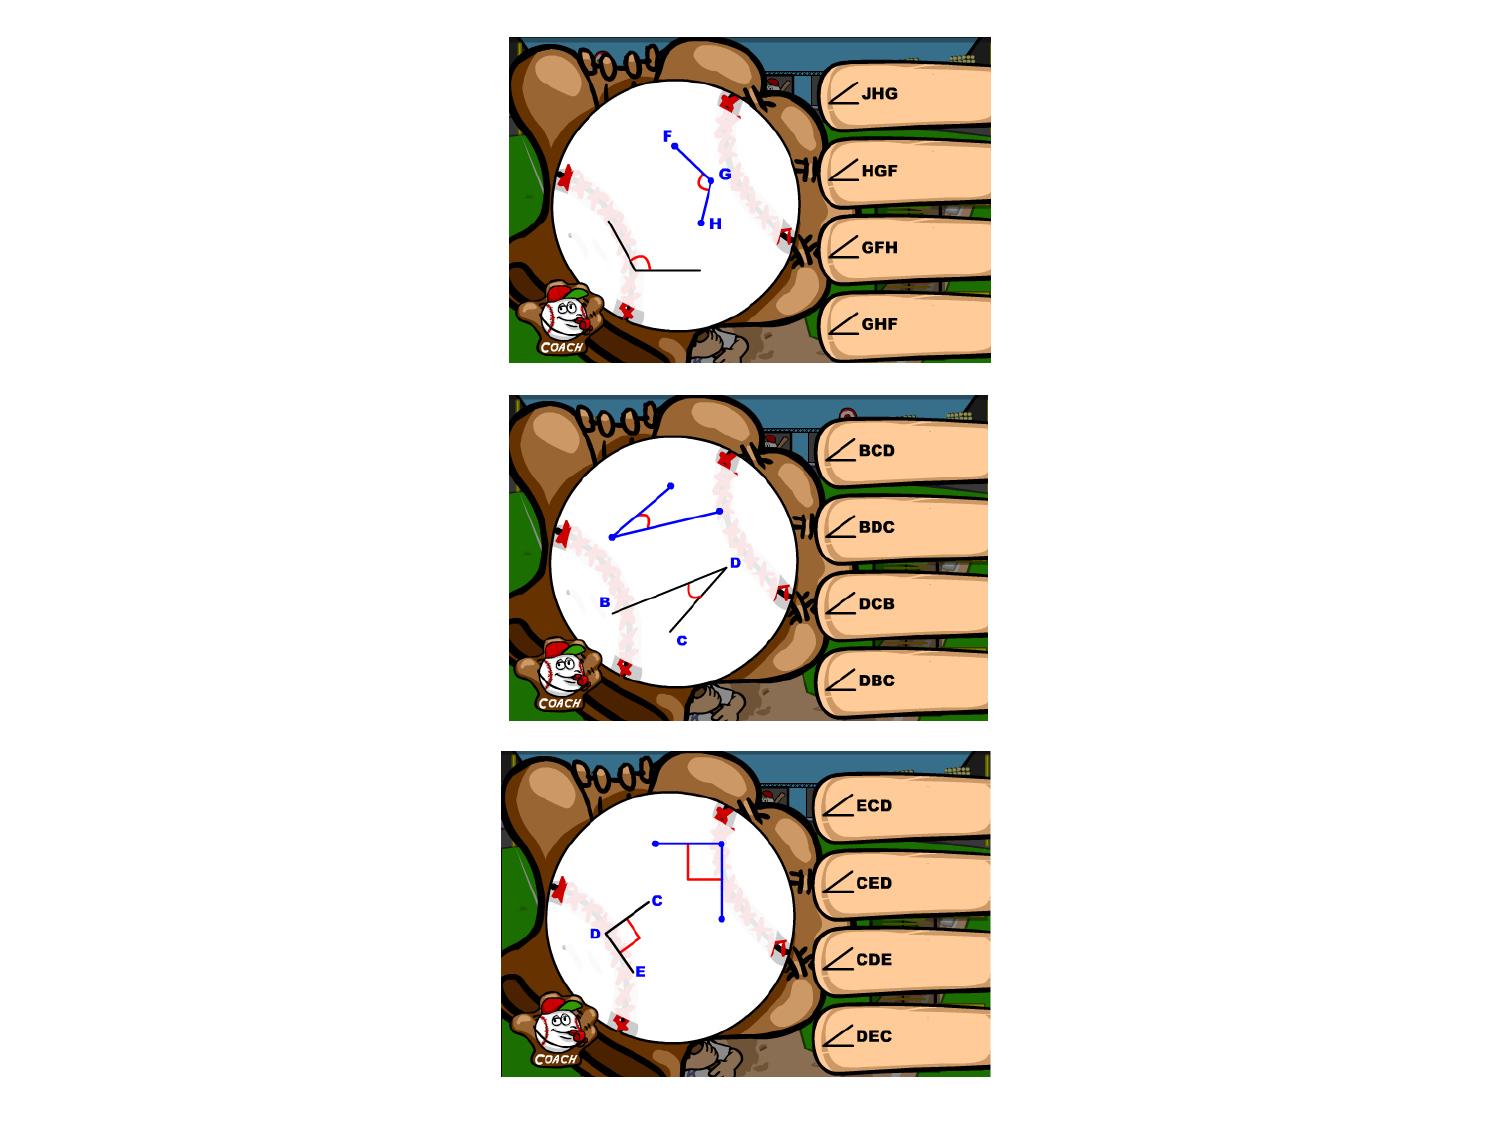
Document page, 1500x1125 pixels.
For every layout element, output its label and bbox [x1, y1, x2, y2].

picture [509, 37, 991, 363]
picture [501, 751, 991, 1077]
picture [509, 395, 989, 721]
